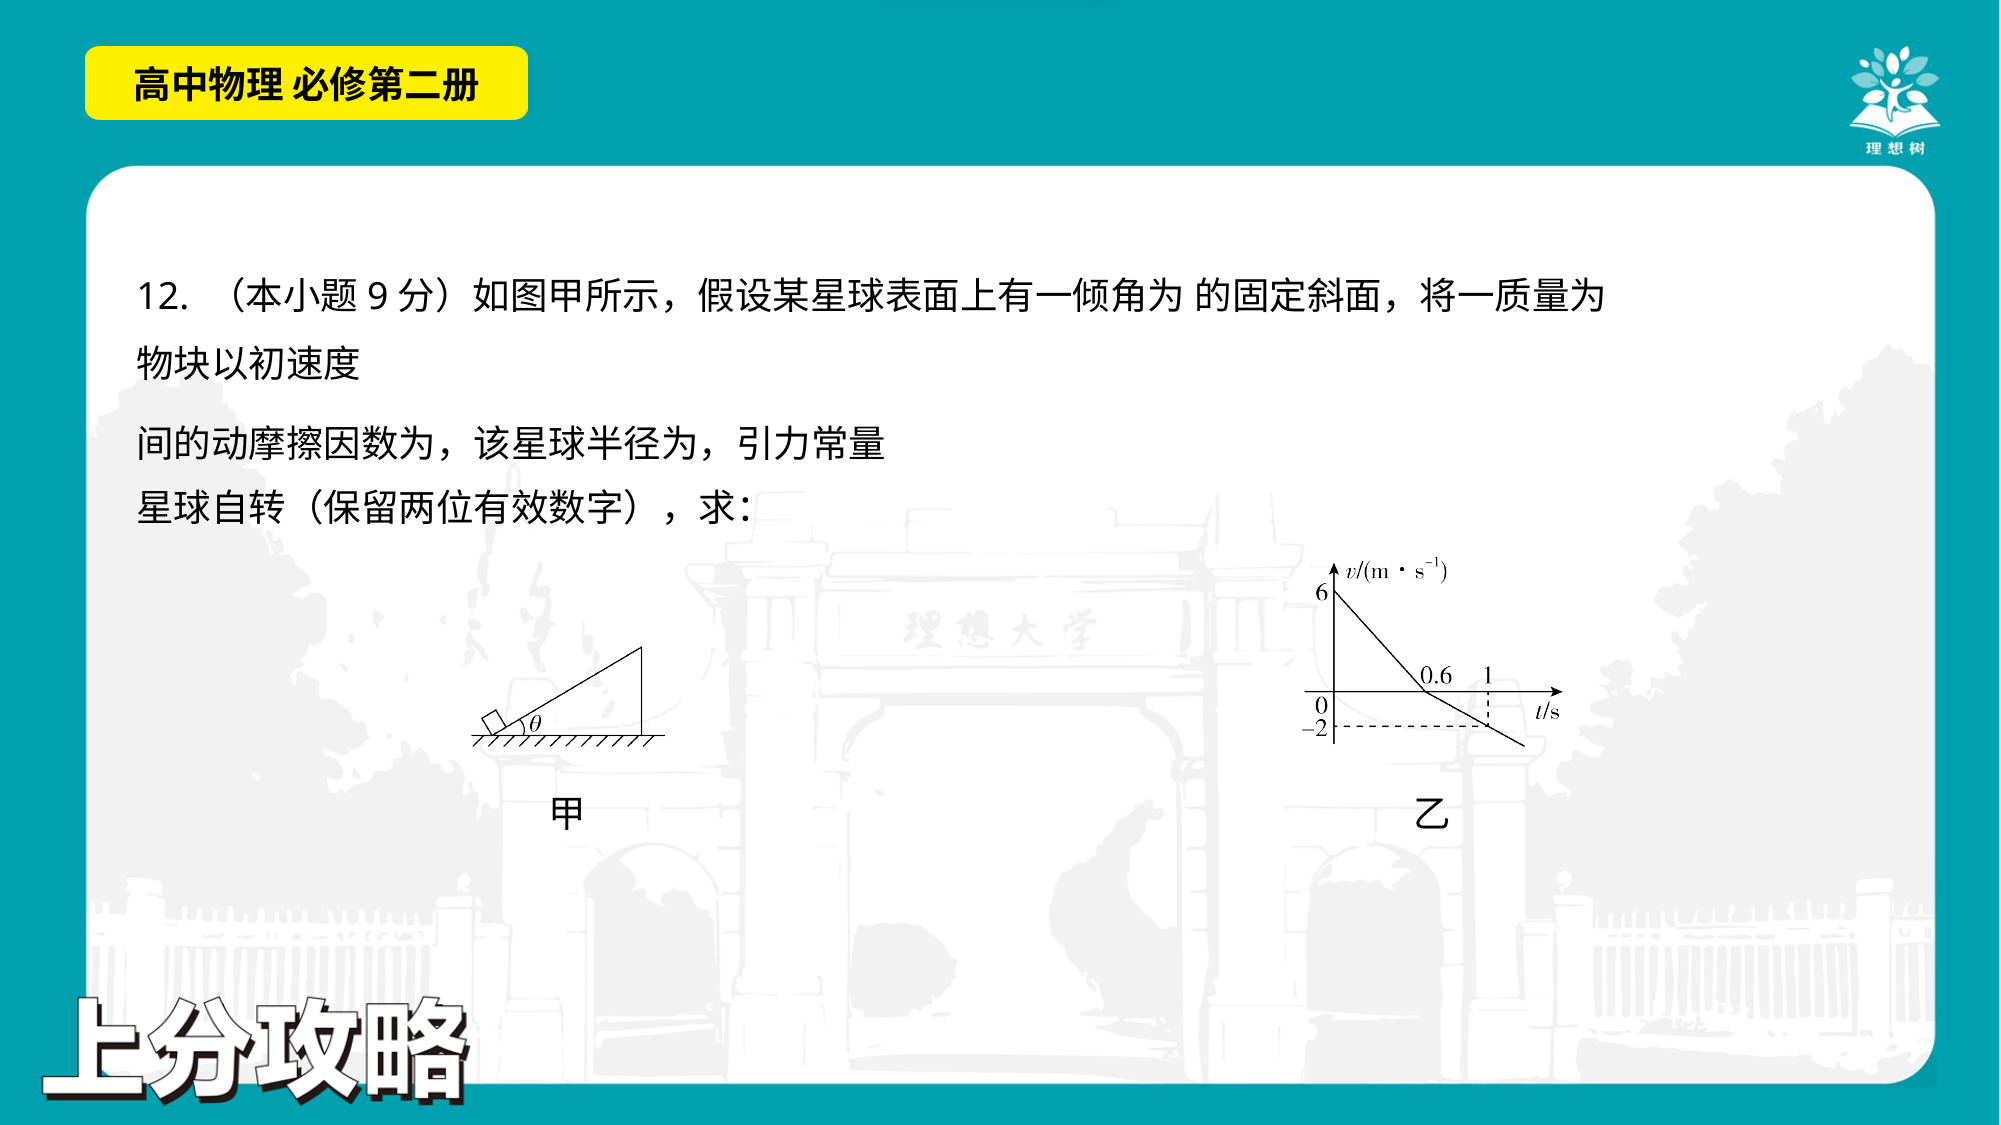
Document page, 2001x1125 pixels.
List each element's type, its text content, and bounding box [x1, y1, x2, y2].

picture [0, 0, 2000, 1125]
text_box 甲 [544, 767, 591, 894]
text_box 乙 [1409, 767, 1456, 894]
